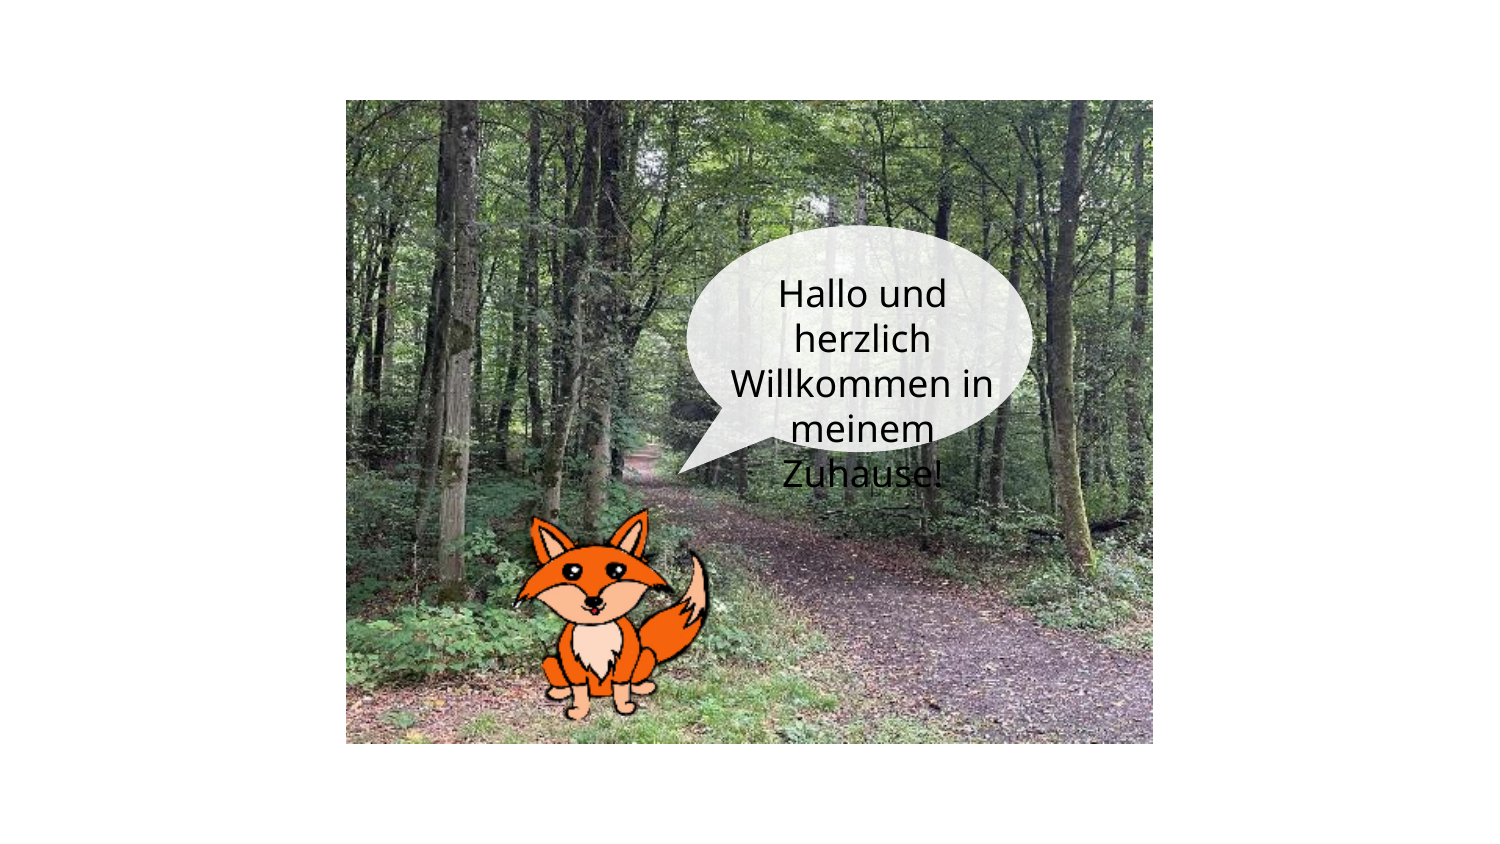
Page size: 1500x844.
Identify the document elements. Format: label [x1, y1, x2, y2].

text_box [346, 100, 1153, 744]
